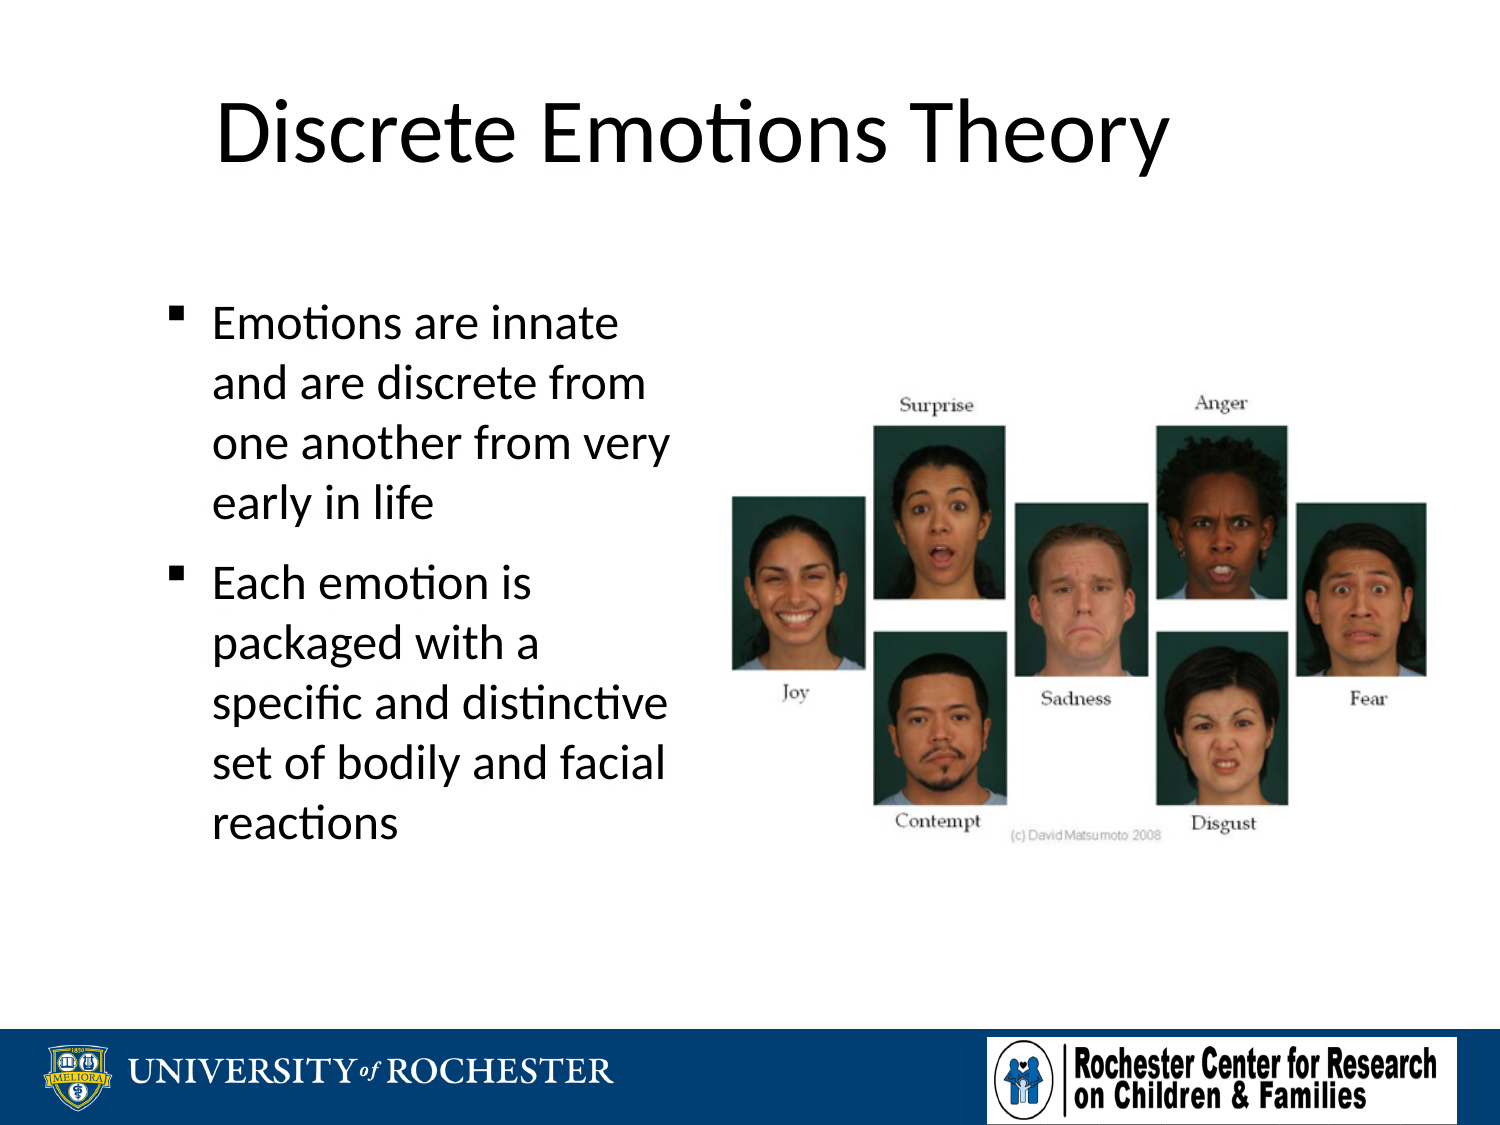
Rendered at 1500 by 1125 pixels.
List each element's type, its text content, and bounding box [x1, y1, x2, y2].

list Emotions are innate and are discrete from one another from very early in life Each emotion is packaged with a specific and distinctive set of bodily and facial reactions [74, 281, 688, 1051]
title Discrete Emotions Theory [74, 19, 1313, 233]
picture [712, 387, 1451, 864]
picture [0, 1029, 1500, 1125]
